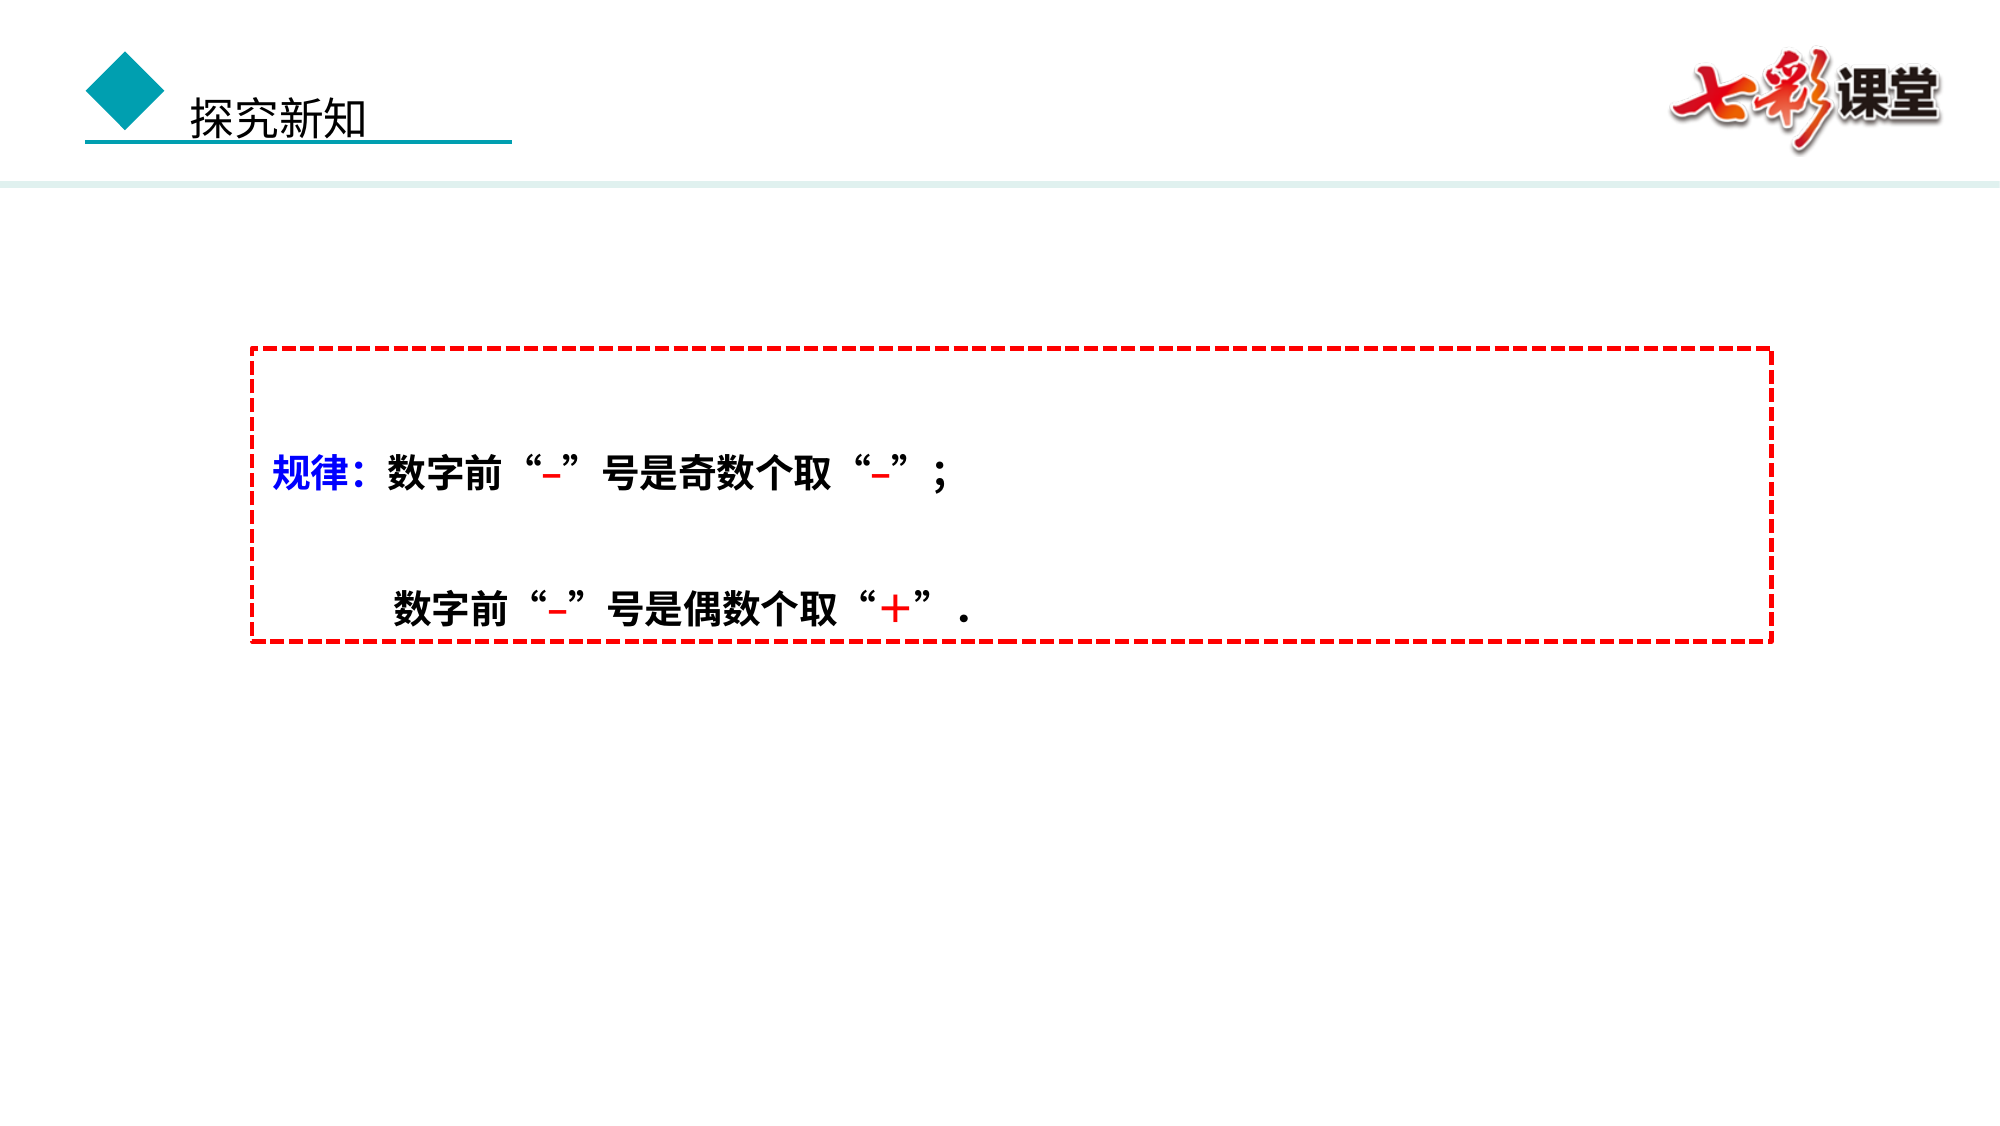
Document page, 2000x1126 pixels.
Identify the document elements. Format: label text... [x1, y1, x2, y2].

text_box 规律：数字前“–”号是奇数个取“–”； 数字前“–”号是偶数个取“＋”． [252, 348, 1772, 642]
picture [1666, 42, 1948, 157]
